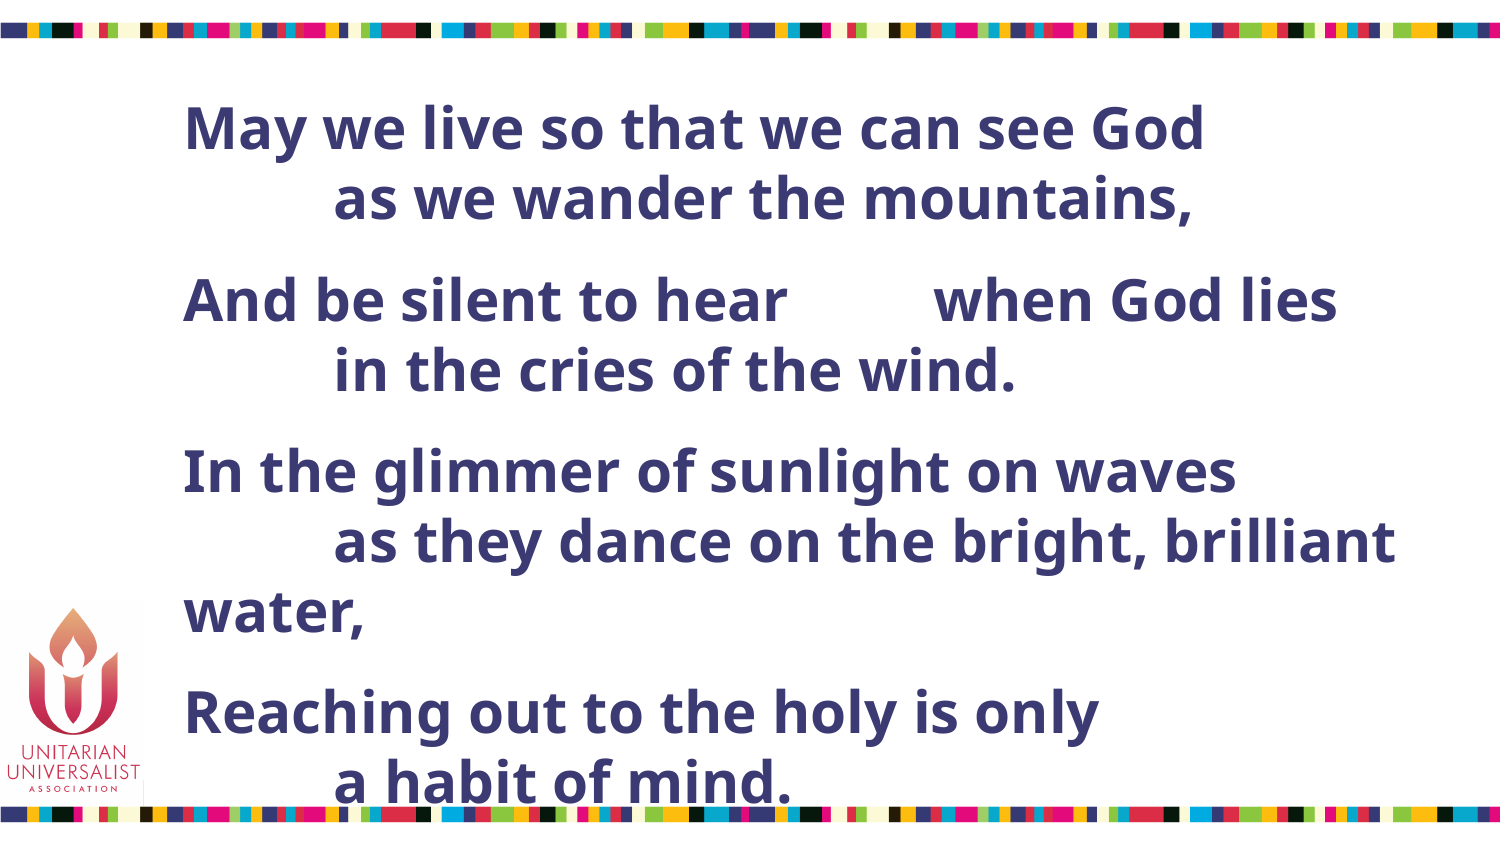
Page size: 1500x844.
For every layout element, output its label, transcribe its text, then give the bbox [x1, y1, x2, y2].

picture [0, 600, 1500, 824]
picture [0, 22, 1500, 40]
text_box May we live so that we can see God as we wander the mountains, And be silent to hear when God lies in the cries of the wind. In the glimmer of sunlight on waves as they dance on the bright, brilliant water, Reaching out to the holy is only a habit of mind. [168, 76, 1477, 805]
